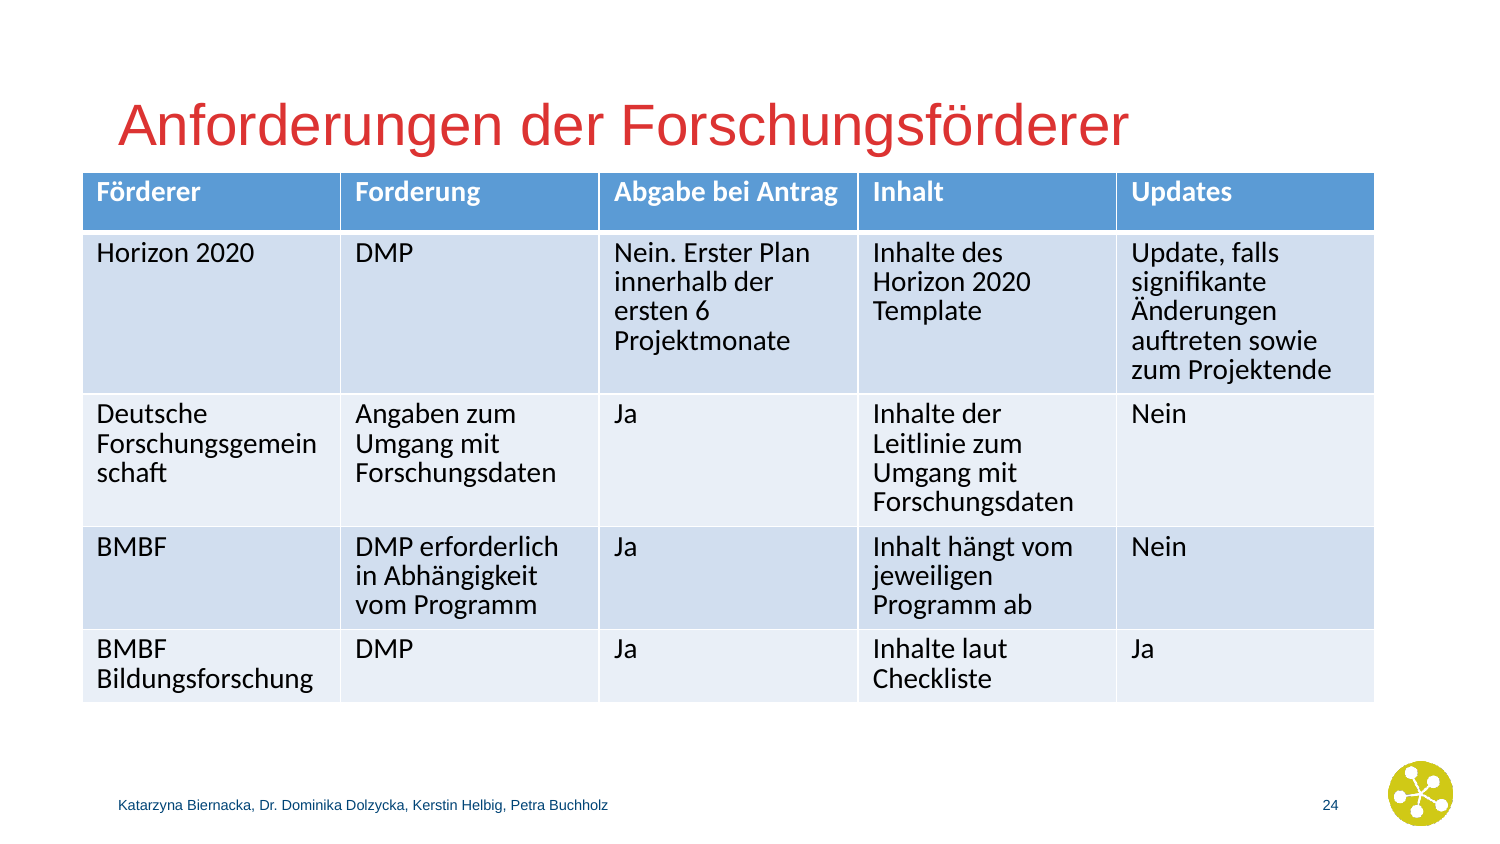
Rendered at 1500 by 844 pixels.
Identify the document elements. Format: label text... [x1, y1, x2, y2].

table_header Forderung [341, 173, 598, 230]
title Anforderungen der Forschungsförderer [103, 44, 1397, 208]
table_header Förderer [83, 173, 340, 230]
table_cell Nein [1117, 395, 1374, 526]
table_cell DMP erforderlich in Abhängigkeit vom Programm [341, 527, 598, 629]
table_cell Ja [600, 527, 857, 629]
footer Katarzyna Biernacka, Dr. Dominika Dolzycka, Kerstin Helbig, Petra Buchholz [103, 782, 742, 827]
table_cell Ja [600, 630, 857, 702]
table_header Inhalt [859, 173, 1116, 230]
table_cell BMBF [83, 527, 340, 629]
table_cell DMP [341, 630, 598, 702]
table_cell Update, falls signifikante Änderungen auftreten sowie zum Projektende [1117, 235, 1374, 393]
table_cell Inhalt hängt vom jeweiligen Programm ab [859, 527, 1116, 629]
table_cell Horizon 2020 [83, 235, 340, 393]
table_cell BMBF Bildungsforschung [83, 630, 340, 702]
table_cell Deutsche Forschungsgemeinschaft [83, 395, 340, 526]
table_cell Ja [600, 395, 857, 526]
table_cell Nein. Erster Plan innerhalb der ersten 6 Projektmonate [600, 235, 857, 393]
table_cell Inhalte der Leitlinie zum Umgang mit Forschungsdaten [859, 395, 1116, 526]
slide_number 23 [1016, 782, 1354, 827]
table_cell Inhalte laut Checkliste [859, 630, 1116, 702]
table_cell Inhalte des Horizon 2020 Template [859, 235, 1116, 393]
table_cell Ja [1117, 630, 1374, 702]
table_cell Angaben zum Umgang mit Forschungsdaten [341, 395, 598, 526]
table_cell Nein [1117, 527, 1374, 629]
table_header Updates [1117, 173, 1374, 230]
table_cell DMP [341, 235, 598, 393]
picture [1388, 761, 1453, 826]
table_header Abgabe bei Antrag [600, 173, 857, 230]
